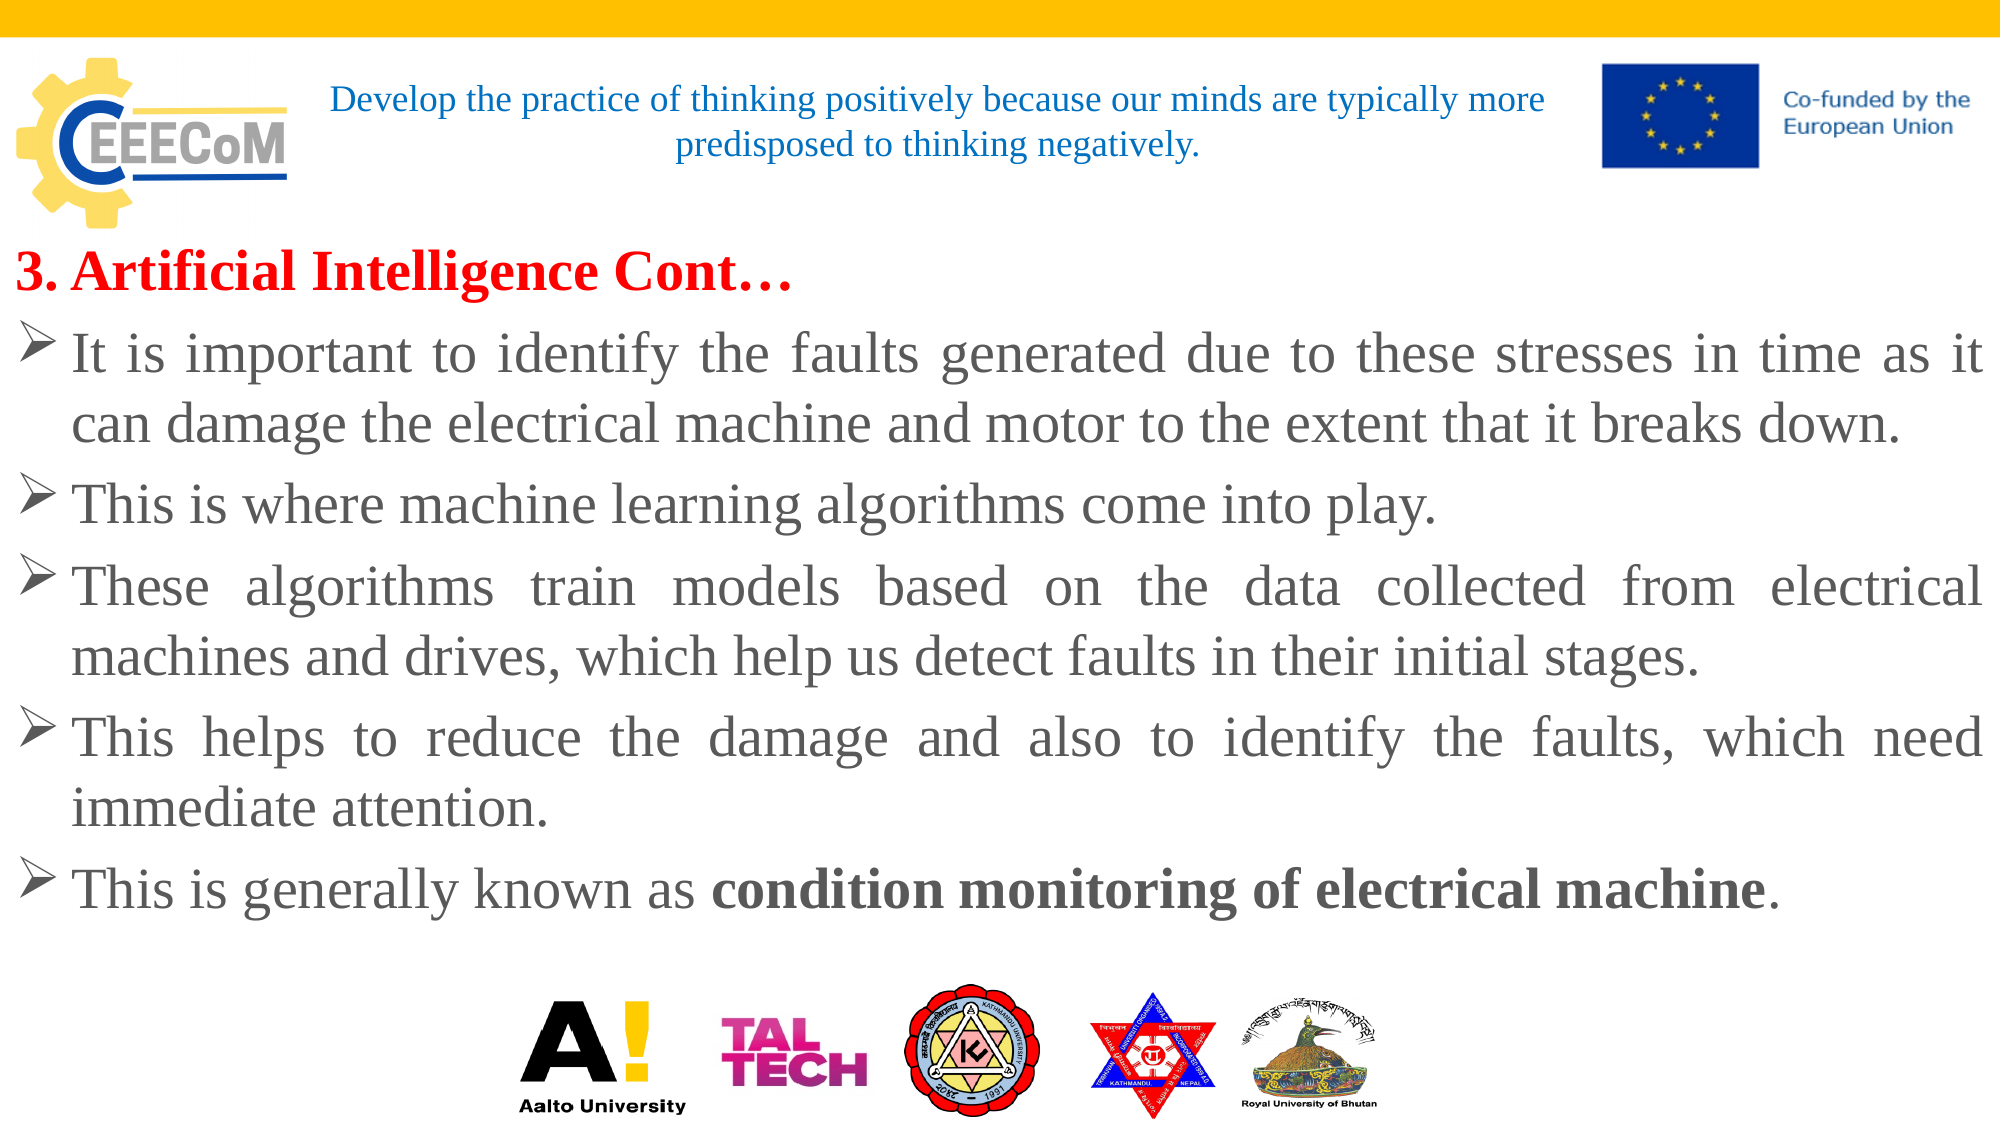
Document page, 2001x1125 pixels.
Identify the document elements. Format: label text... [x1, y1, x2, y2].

list 3. Artificial Intelligence Cont… It is important to identify the faults generated due to these stresses in time as it can damage the electrical machine and motor to the extent that it breaks down. This is where machine learning algorithms come into play. These algorithms train models based on the data collected from electrical machines and drives, which help us detect faults in their initial stages. This helps to reduce the damage and also to identify the faults, which need immediate attention. This is generally known as condition monitoring of electrical machine. [0, 224, 2000, 975]
title Develop the practice of thinking positively because our minds are typically more predisposed to thinking negatively. [312, 37, 1565, 201]
picture [11, 50, 299, 224]
picture [512, 984, 1382, 1125]
picture [1595, 46, 2000, 181]
